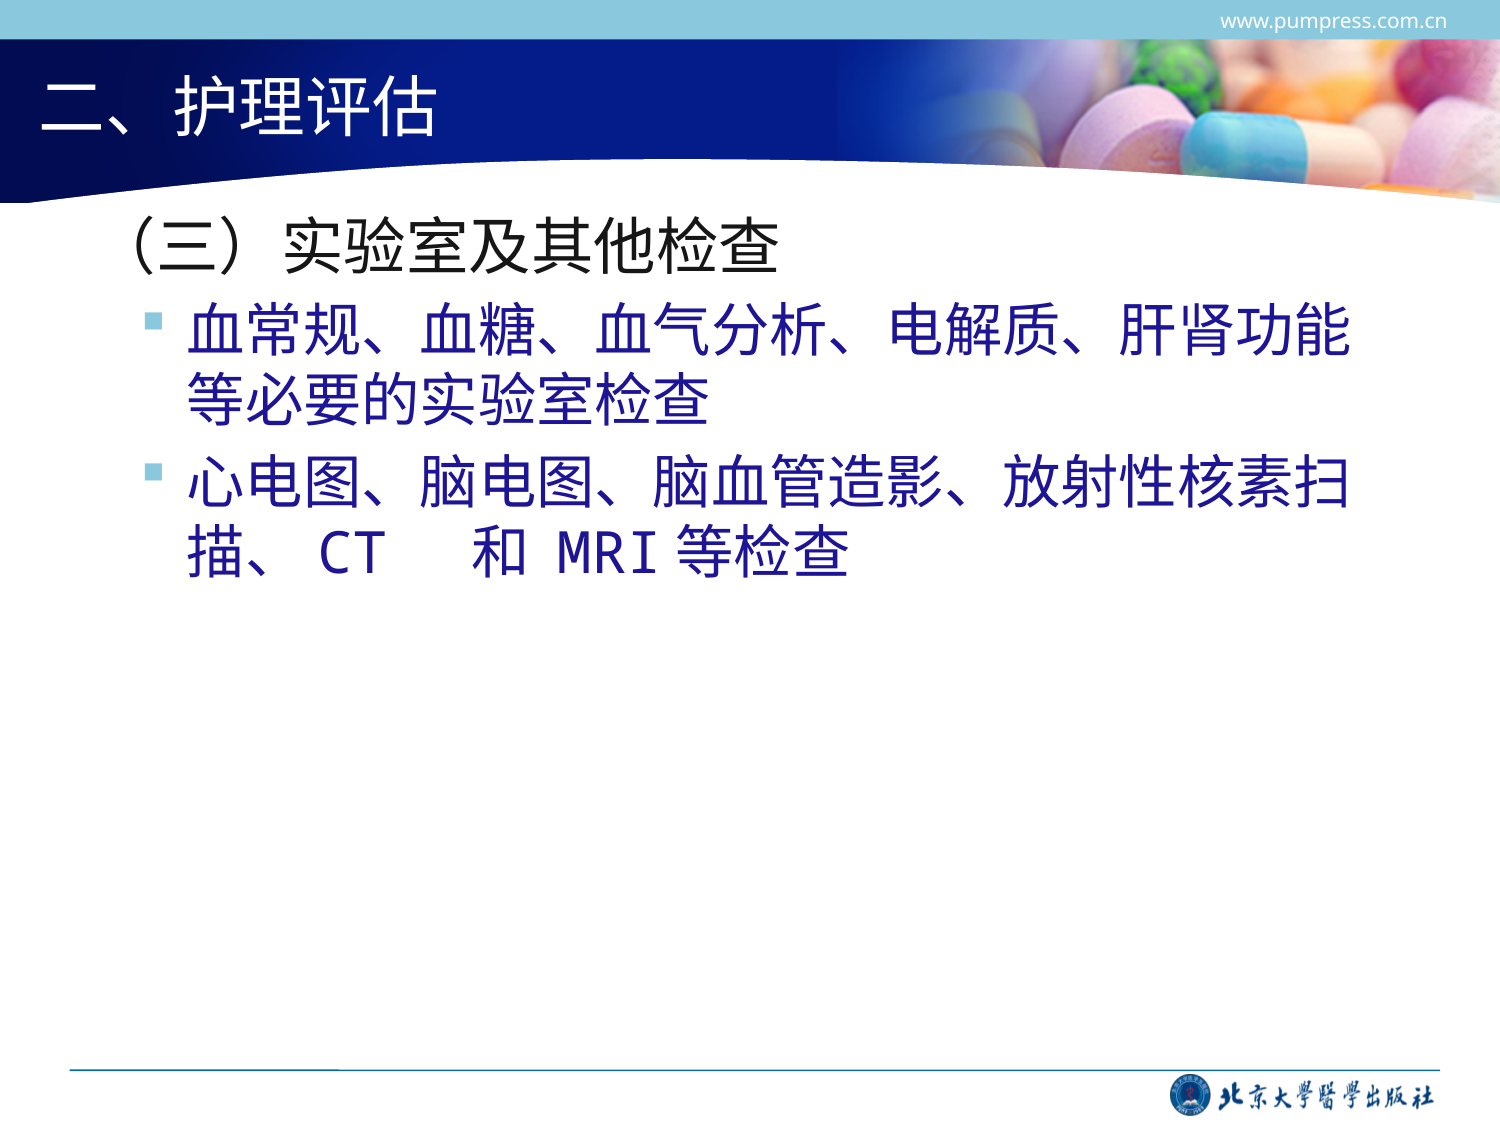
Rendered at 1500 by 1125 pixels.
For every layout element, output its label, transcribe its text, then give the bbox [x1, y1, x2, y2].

slide_number www.pumpress.com.cn [1024, 0, 1463, 38]
title 二、护理评估 [23, 58, 1349, 152]
picture [1170, 1074, 1436, 1118]
list （三）实验室及其他检查 血常规、血糖、血气分析、电解质、肝肾功能等必要的实验室检查 心电图、脑电图、脑血管造影、放射性核素扫描、CT 和 MRI等检查 [49, 198, 1419, 1026]
picture [0, 40, 1500, 203]
